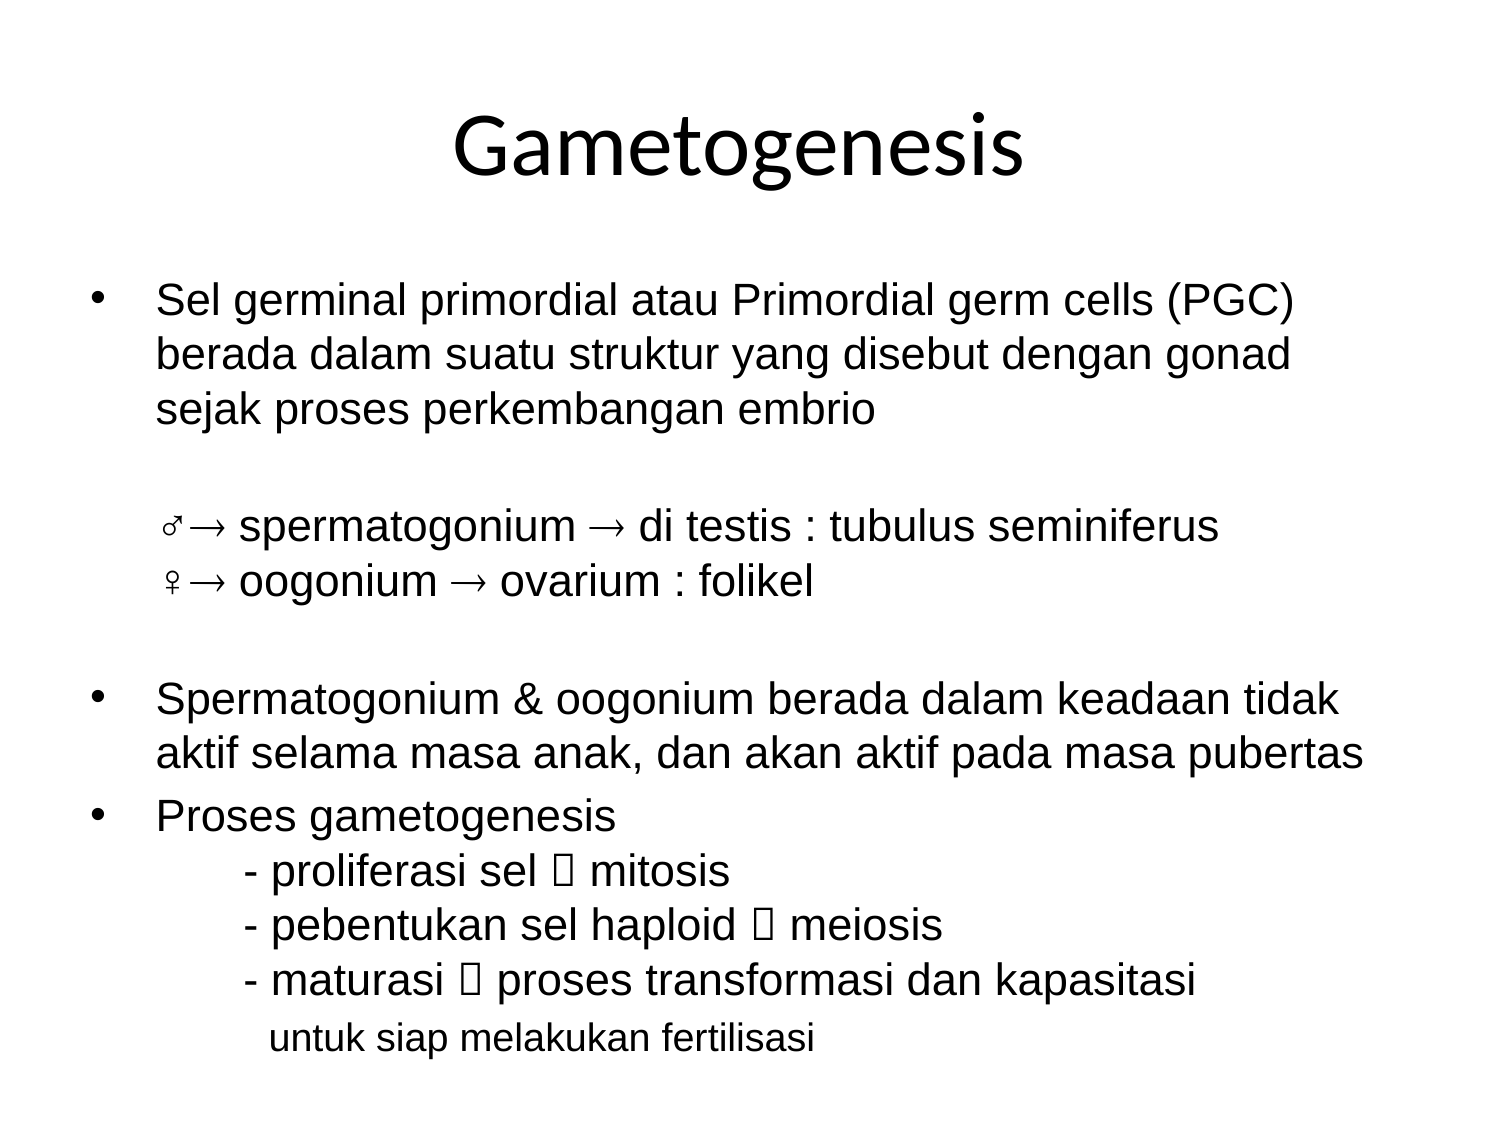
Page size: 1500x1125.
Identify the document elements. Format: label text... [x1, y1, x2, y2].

title Gametogenesis [75, 45, 1425, 233]
list Sel germinal primordial atau Primordial germ cells (PGC) berada dalam suatu struktur yang disebut dengan gonad sejak proses perkembangan embrio ♂ spermatogonium  di testis : tubulus seminiferus ♀ oogonium  ovarium : folikel Spermatogonium & oogonium berada dalam keadaan tidak aktif selama masa anak, dan akan aktif pada masa pubertas Proses gametogenesis - proliferasi sel  mitosis - pebentukan sel haploid  meiosis - maturasi  proses transformasi dan kapasitasi untuk siap melakukan fertilisasi [75, 262, 1425, 1071]
